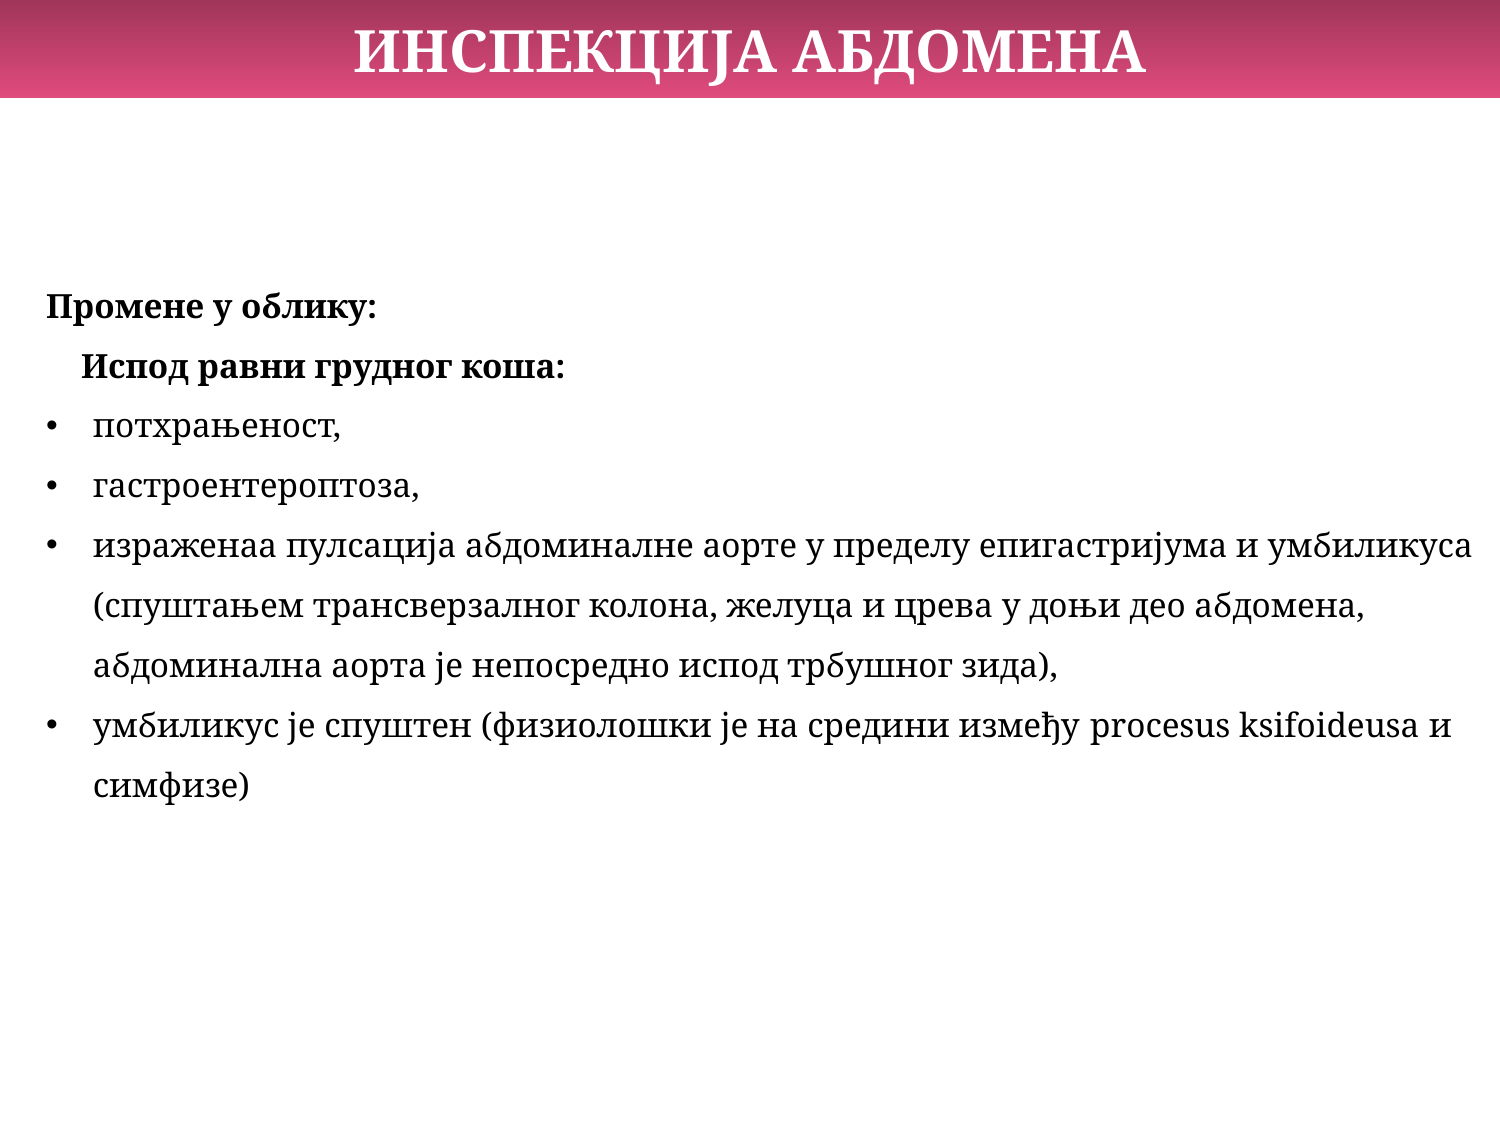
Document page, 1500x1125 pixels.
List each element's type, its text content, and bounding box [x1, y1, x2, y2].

text_box ИНСПЕКЦИЈА АБДОМЕНА [0, 0, 1500, 98]
text_box Промене у облику: Испод равни грудног коша: потхрањеност, гастроентероптоза, израженаа пулсација абдоминалне аорте у пределу епигастријума и умбиликуса (спуштањем трансверзалног колона, желуца и црева у доњи део абдомена, абдоминална аорта је непосредно испод трбушног зида), умбиликус је спуштен (физиолошки је на средини између procesus ksifoideusa и симфизе) [31, 257, 1500, 812]
